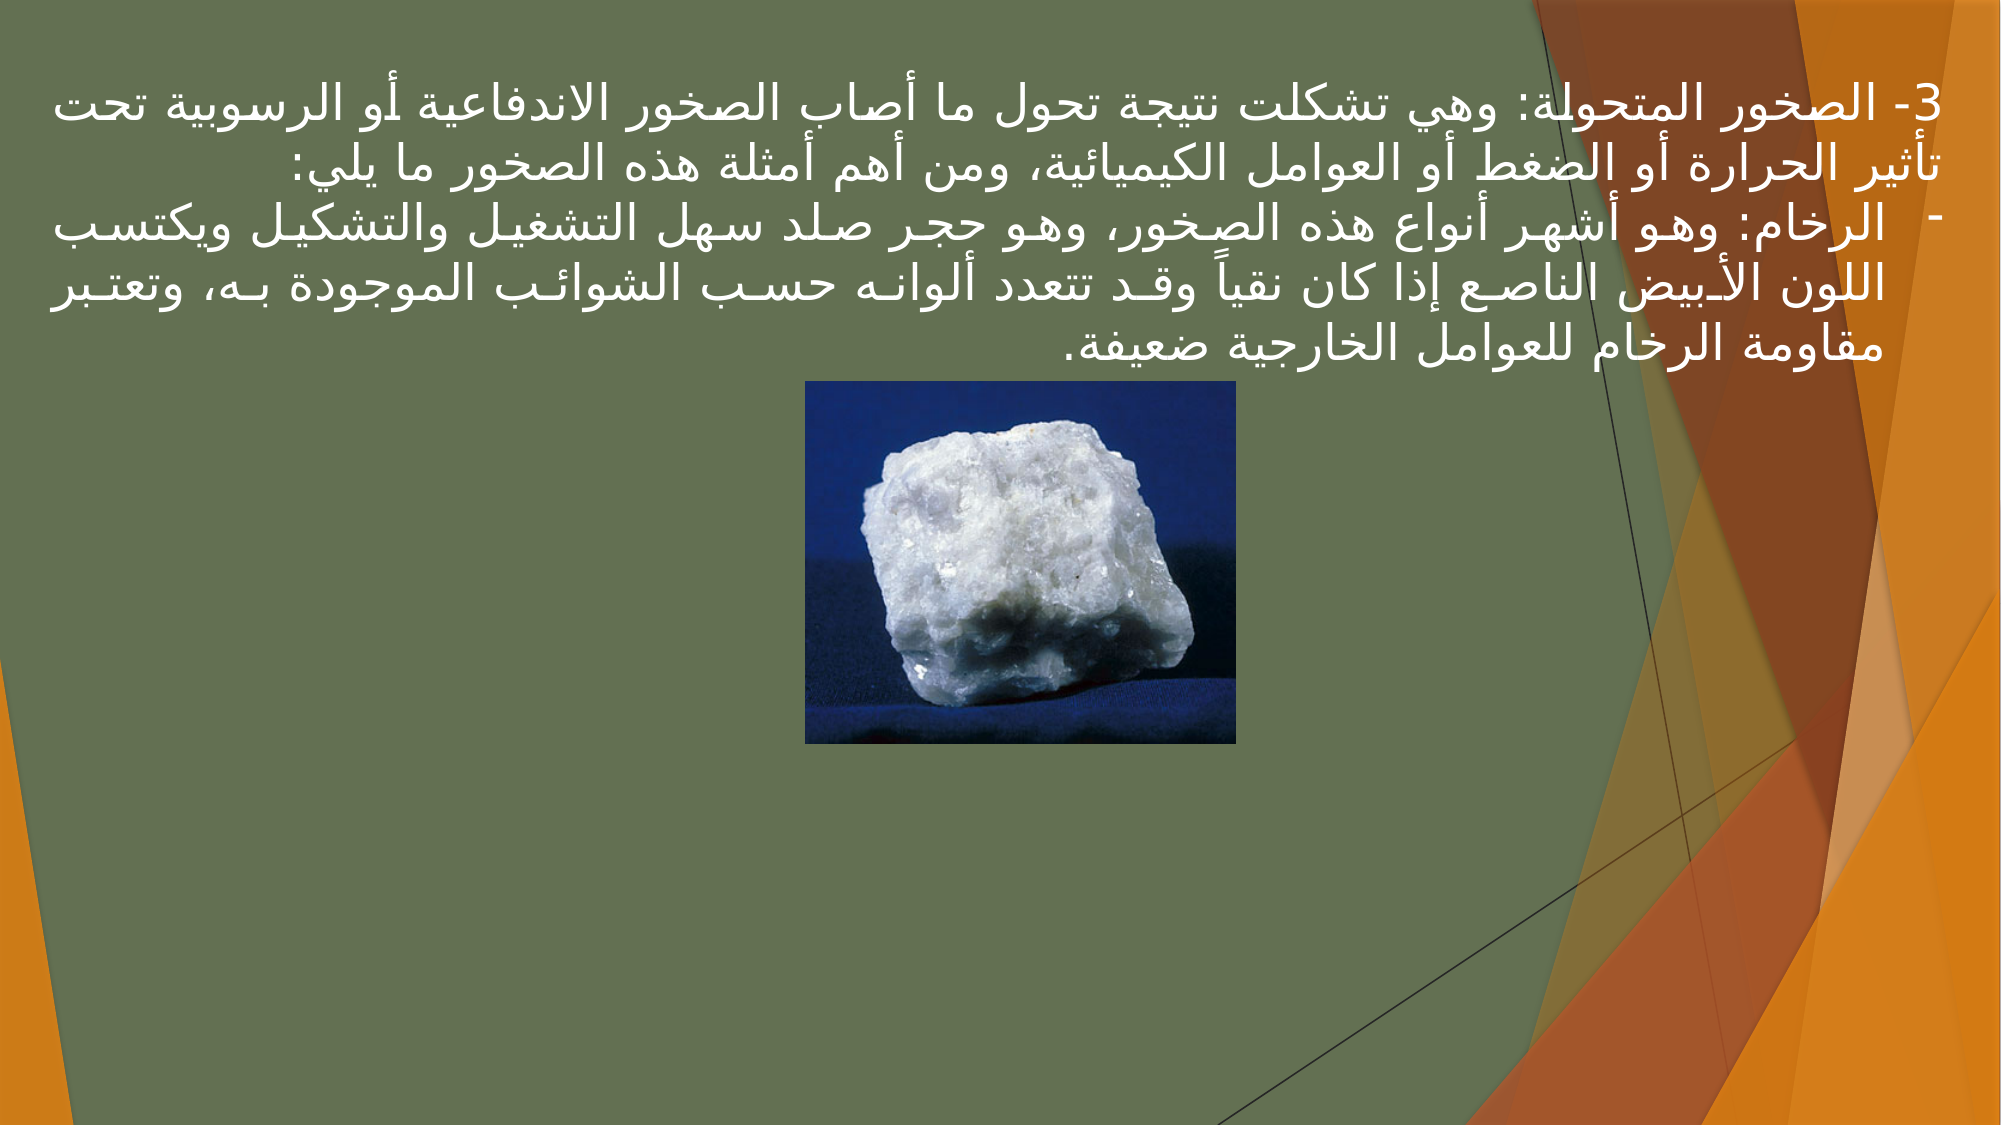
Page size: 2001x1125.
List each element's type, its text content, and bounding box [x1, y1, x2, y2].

picture [805, 380, 1237, 744]
text_box 3- الصخور المتحولة: وهي تشكلت نتيجة تحول ما أصاب الصخور الاندفاعية أو الرسوبية تحت تأثير الحرارة أو الضغط أو العوامل الكيميائية، ومن أهم أمثلة هذه الصخور ما يلي: الرخام: وهو أشهر أنواع هذه الصخور، وهو حجر صلد سهل التشغيل والتشكيل ويكتسب اللون الأبيض الناصع إذا كان نقياً وقد تتعدد ألوانه حسب الشوائب الموجودة به، وتعتبر مقاومة الرخام للعوامل الخارجية ضعيفة. [37, 63, 1959, 558]
